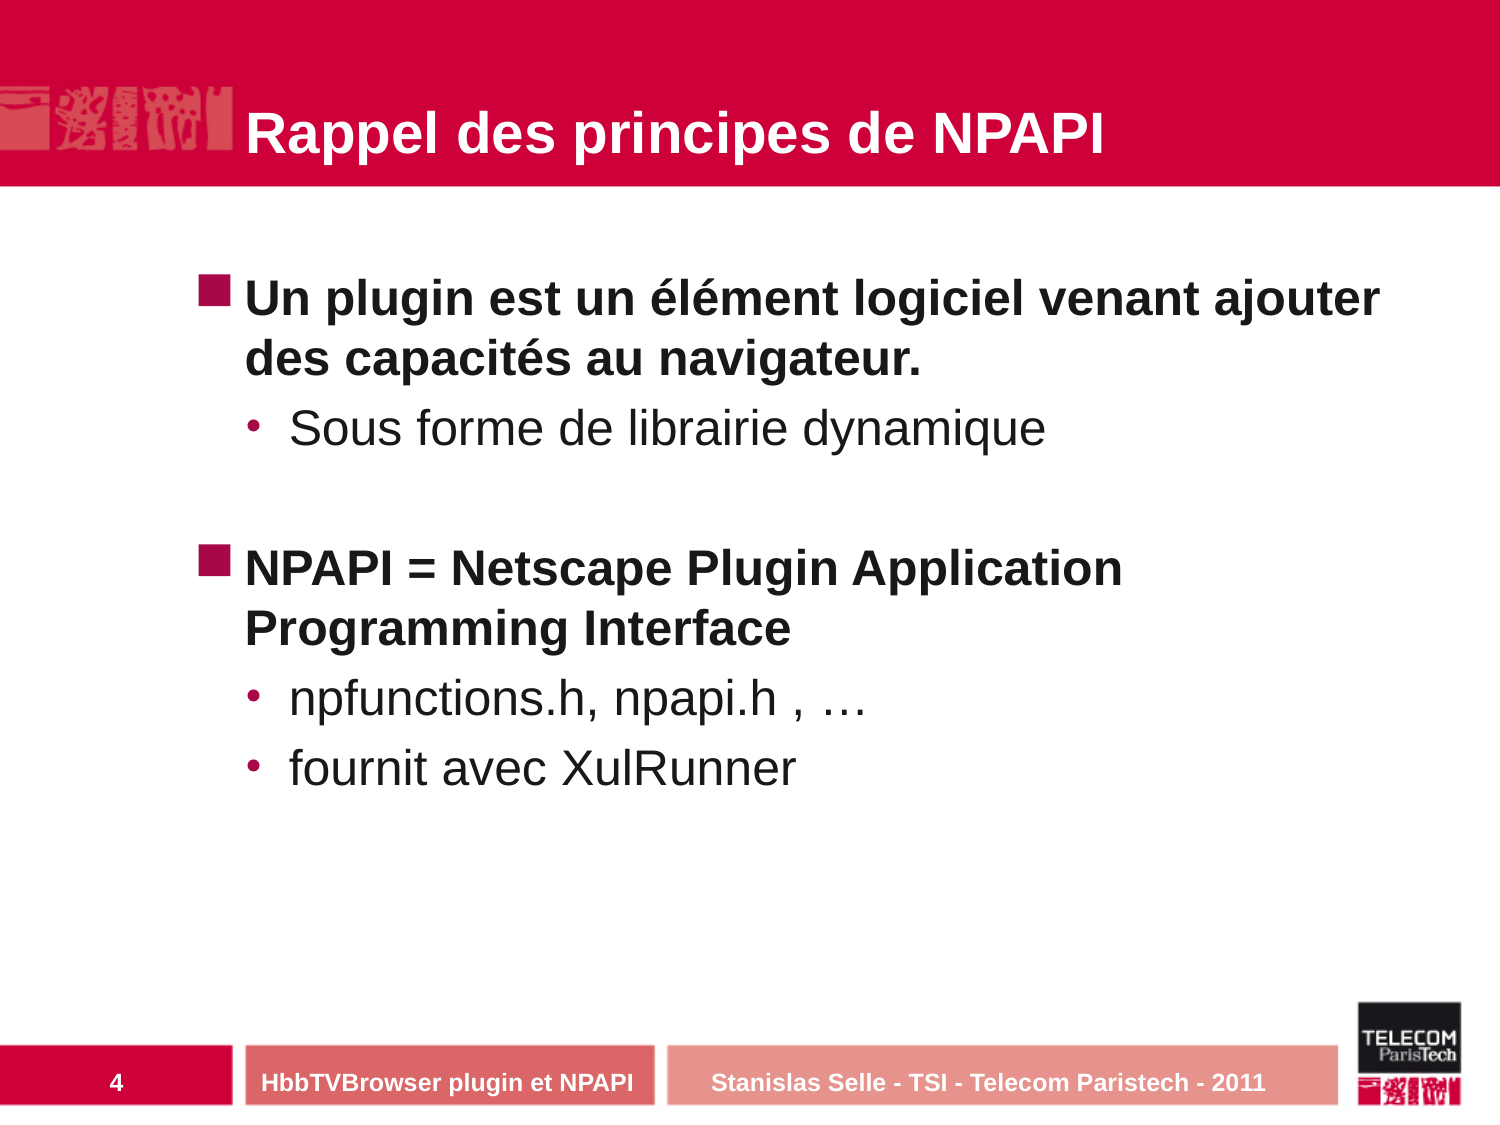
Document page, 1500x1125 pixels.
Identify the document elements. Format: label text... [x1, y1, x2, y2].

footer HbbTVBrowser plugin et NPAPI Stanislas Selle - TSI - Telecom Paristech - 2011 [260, 1058, 1338, 1103]
slide_number 4 [94, 1058, 234, 1107]
title Rappel des principes de NPAPI [245, 23, 1459, 166]
picture [0, 0, 1500, 1125]
list Un plugin est un élément logiciel venant ajouter des capacités au navigateur. Sous forme de librairie dynamique NPAPI = Netscape Plugin Application Programming Interface npfunctions.h, npapi.h , … fournit avec XulRunner [199, 265, 1459, 1004]
